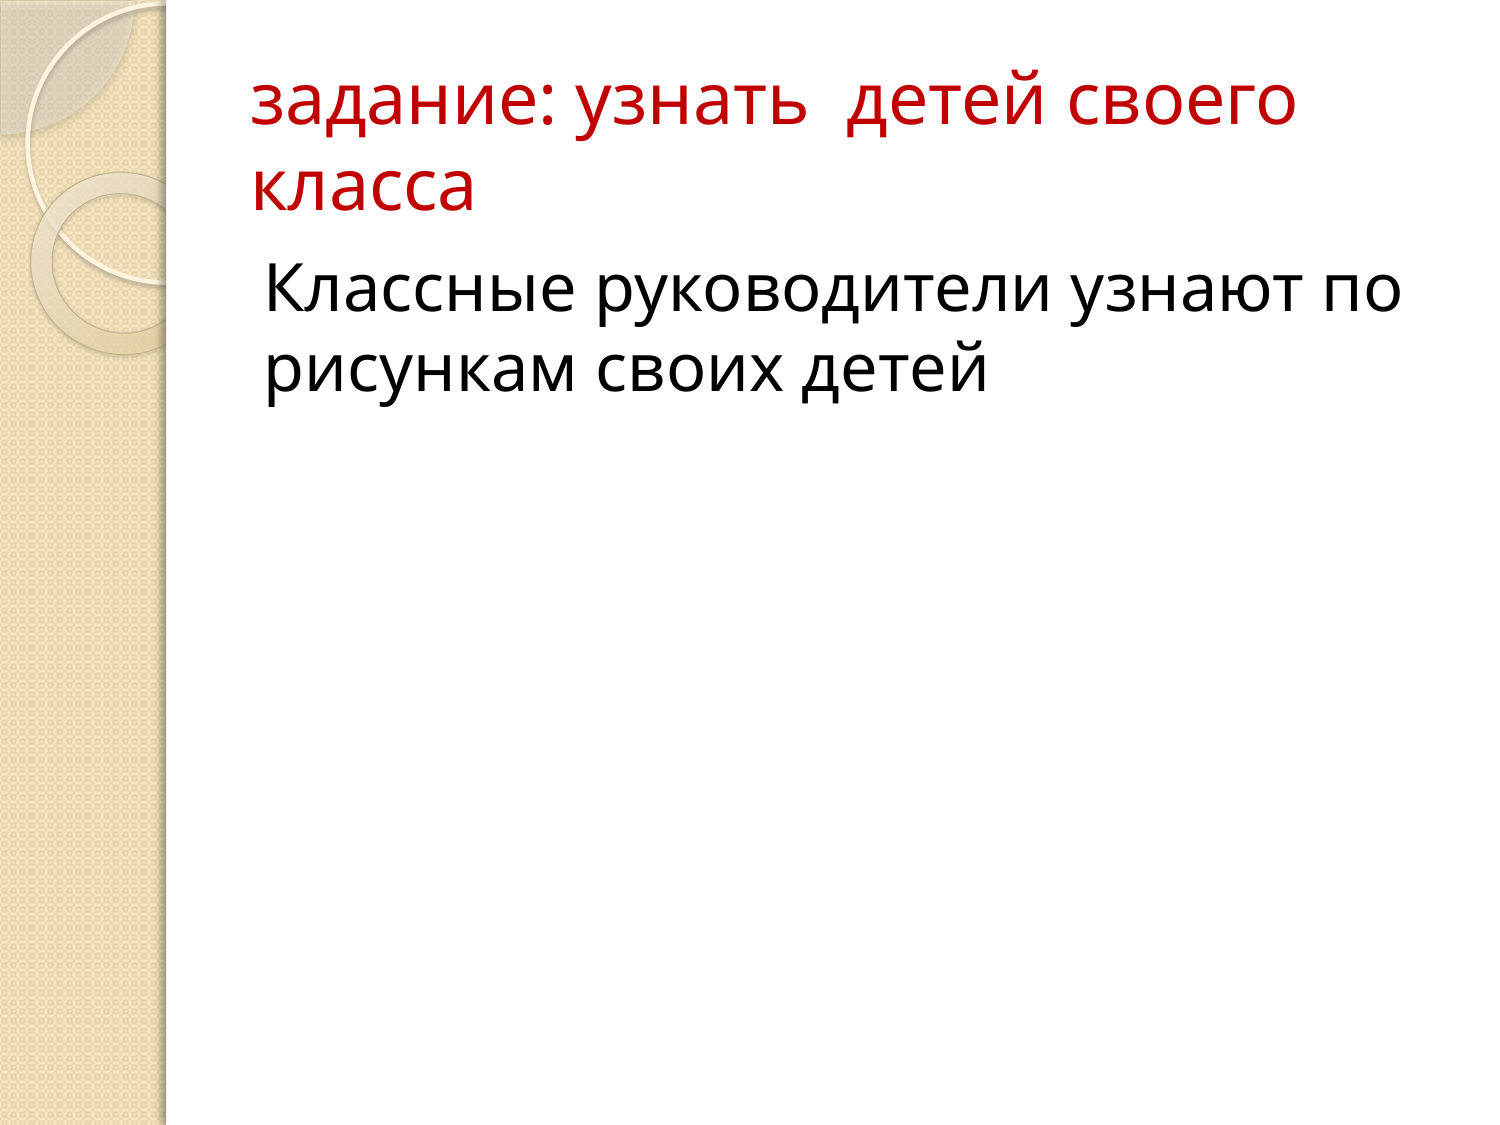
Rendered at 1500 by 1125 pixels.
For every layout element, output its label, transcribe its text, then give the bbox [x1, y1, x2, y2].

title задание: узнать детей своего класса [235, 45, 1466, 233]
list Классные руководители узнают по рисункам своих детей [235, 237, 1466, 1025]
